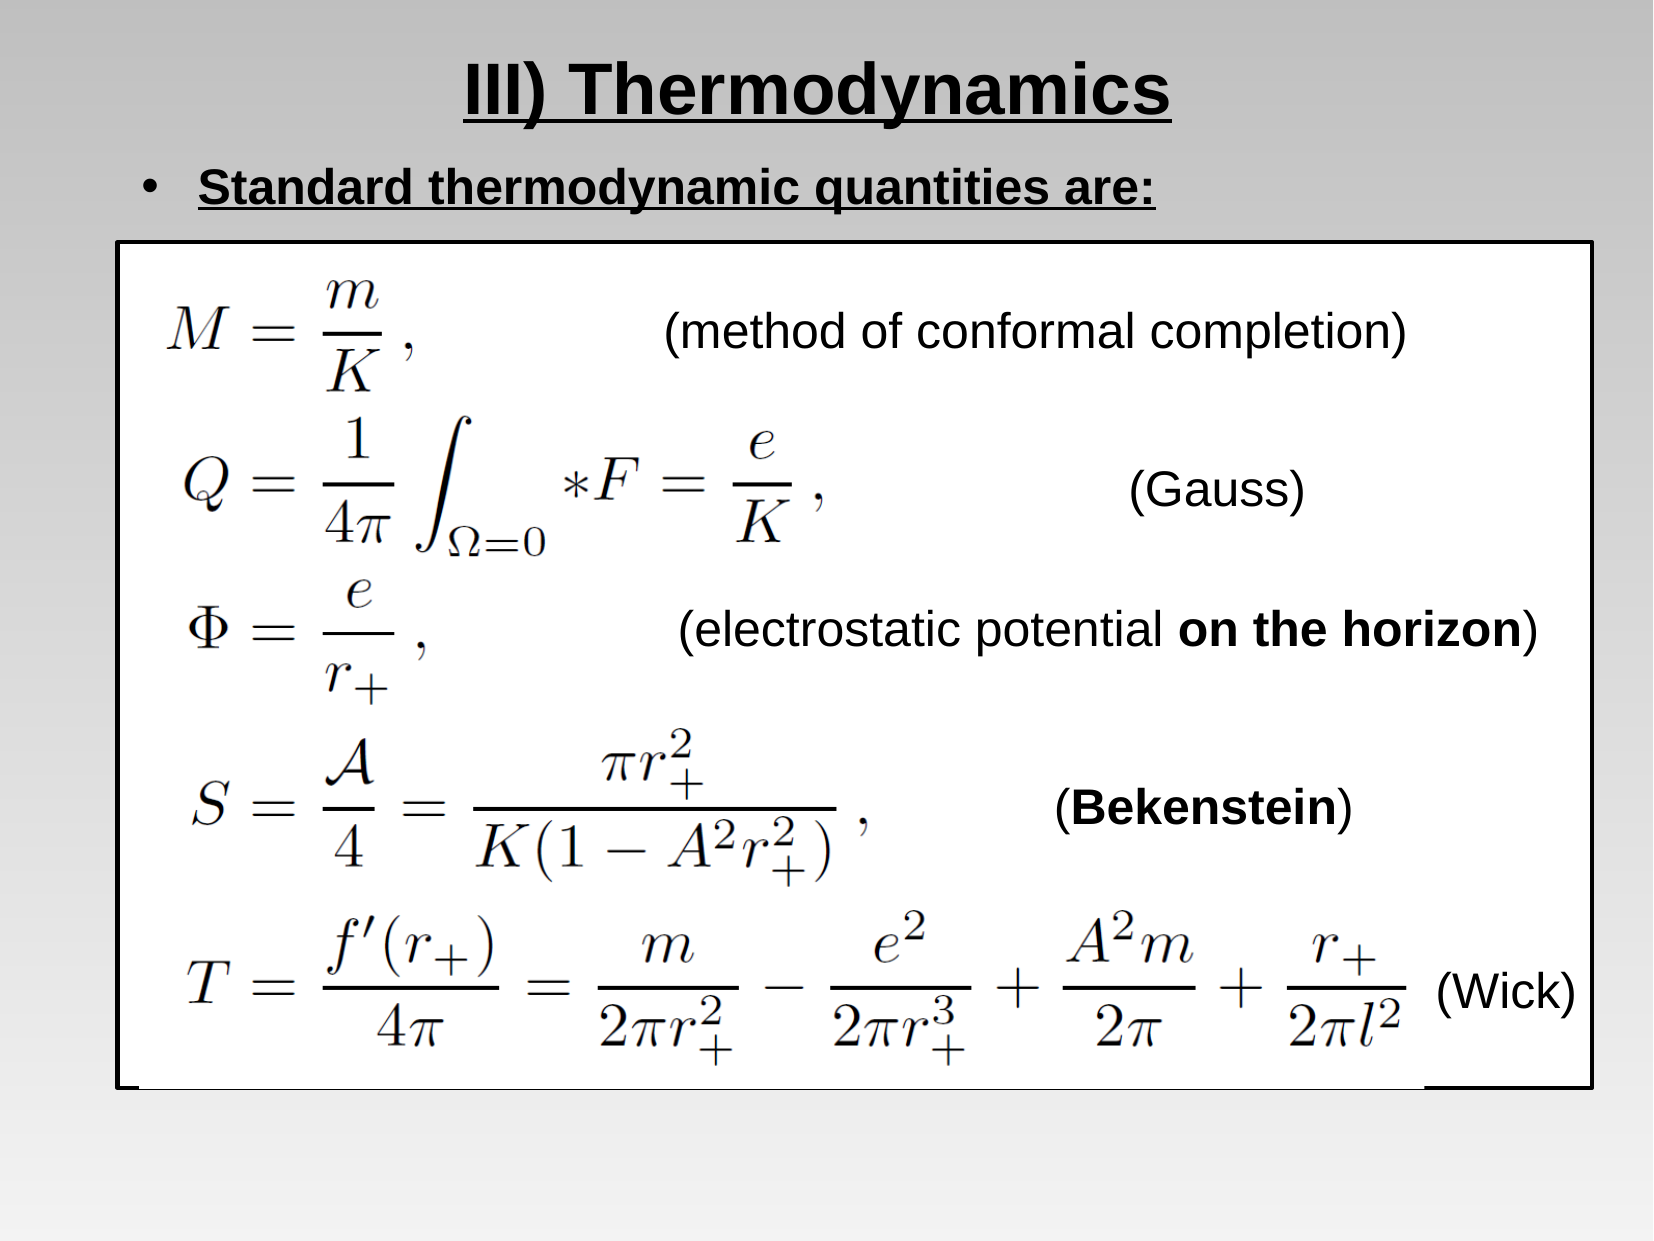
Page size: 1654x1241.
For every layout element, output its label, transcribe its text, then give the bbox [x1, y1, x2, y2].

text_box Standard thermodynamic quantities are: [126, 152, 1186, 223]
text_box III) Thermodynamics [132, 42, 1503, 144]
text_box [117, 241, 1594, 1089]
